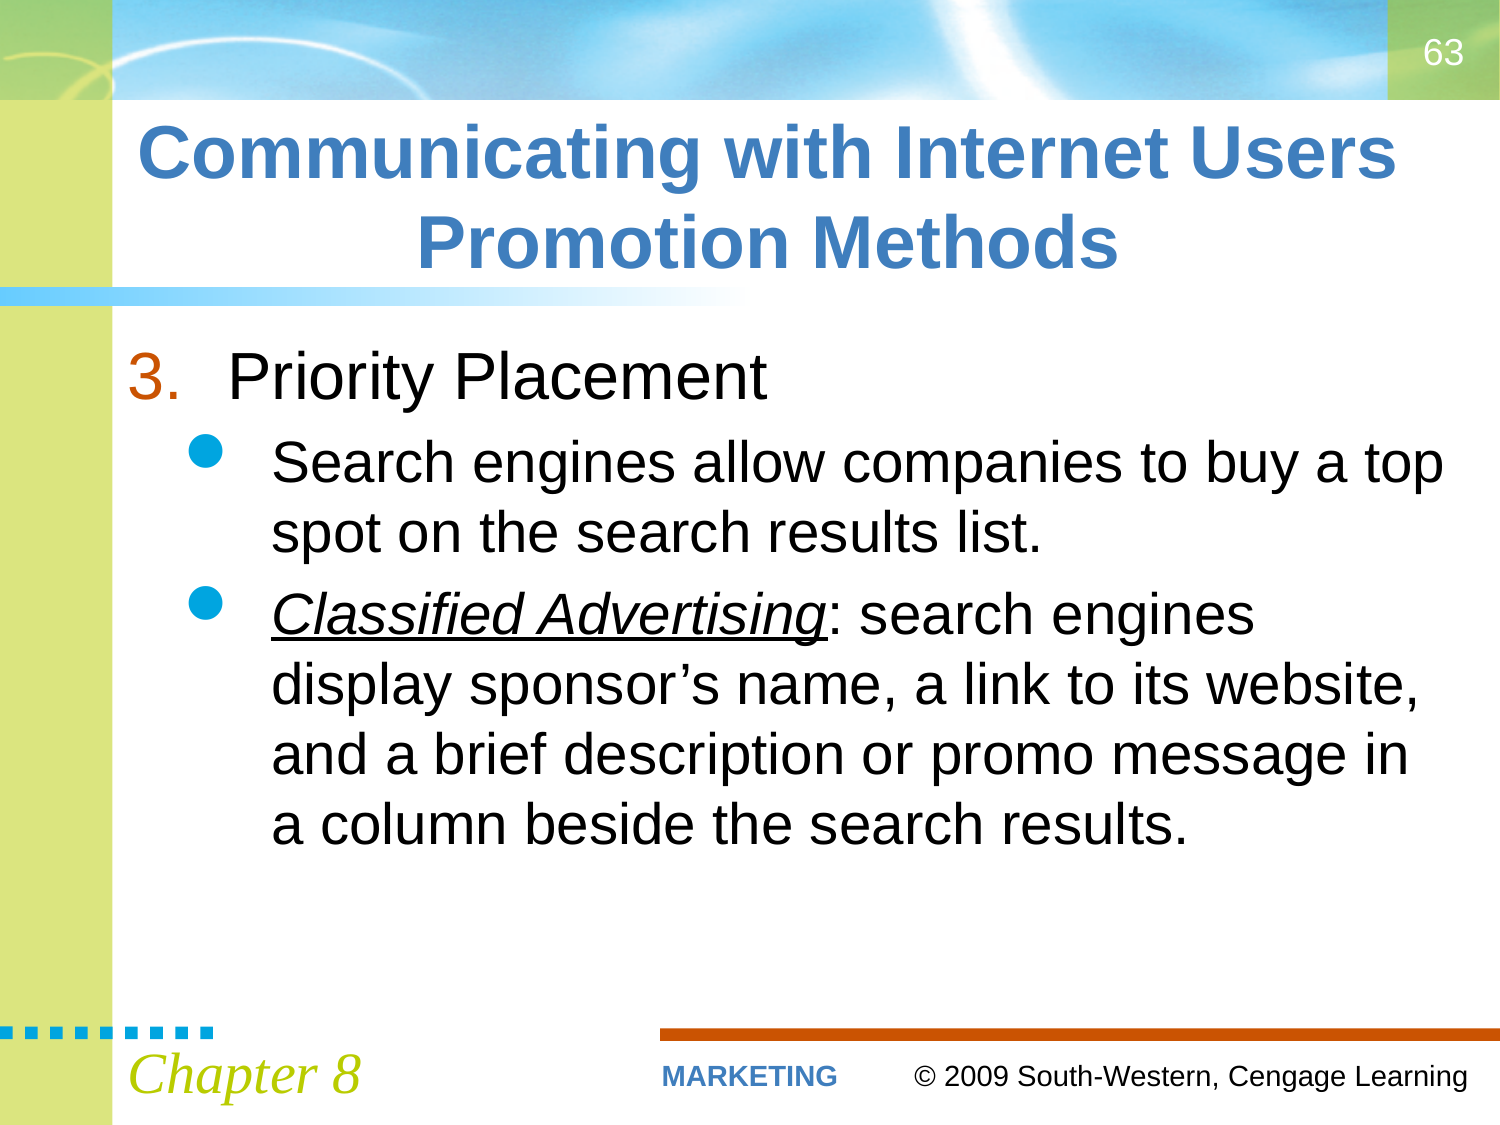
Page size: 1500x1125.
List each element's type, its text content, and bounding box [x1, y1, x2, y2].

slide_number 63 [1387, 0, 1500, 101]
list Priority Placement Search engines allow companies to buy a top spot on the search results list. Classified Advertising: search engines display sponsor’s name, a link to its website, and a brief description or promo message in a column beside the search results. [112, 324, 1463, 1001]
footer Chapter 8 [112, 1012, 638, 1113]
title Communicating with Internet Users Promotion Methods [112, 99, 1426, 288]
